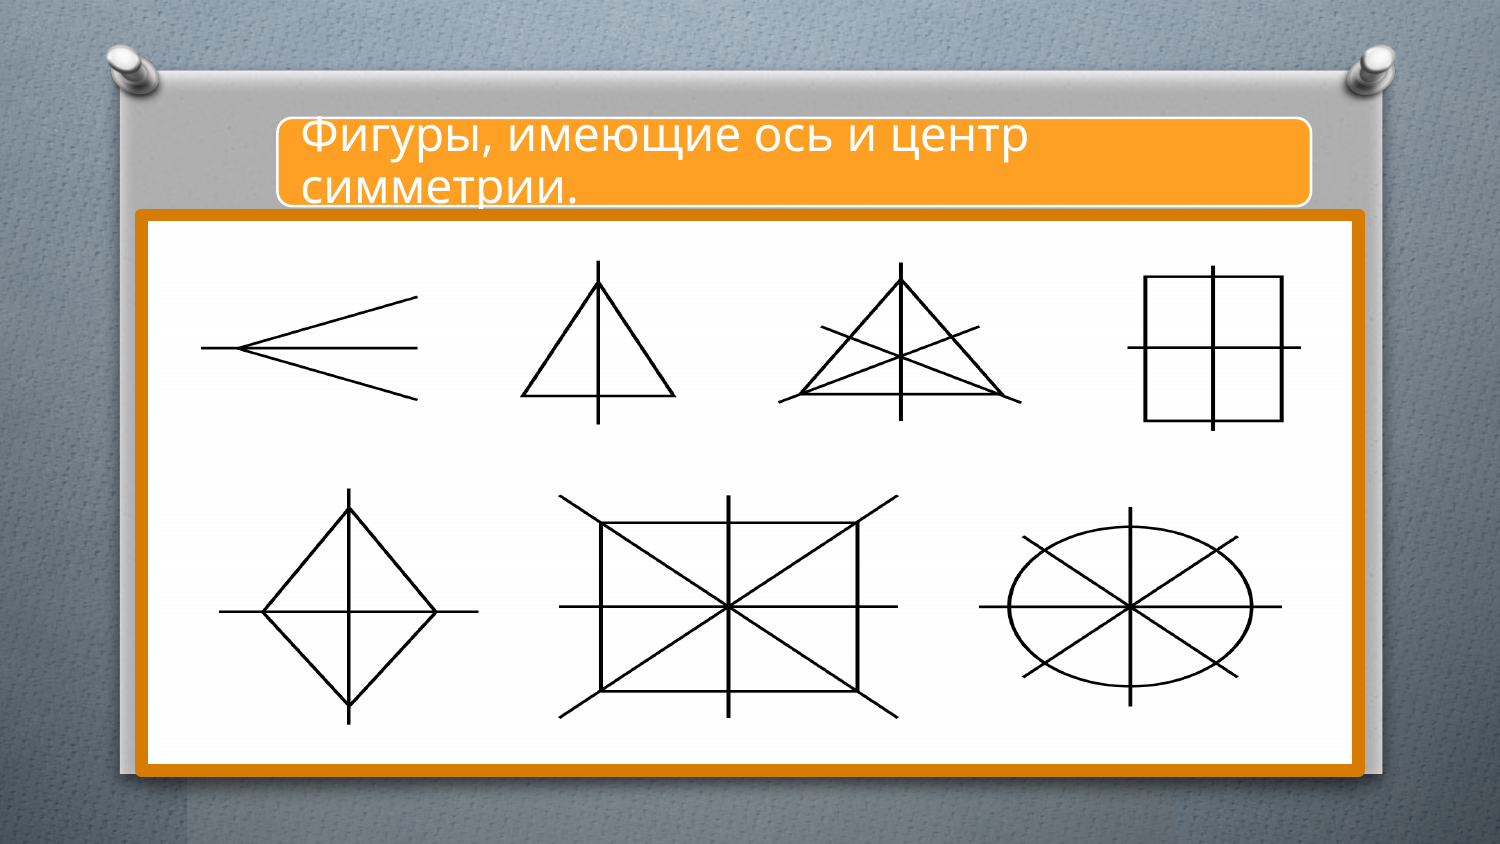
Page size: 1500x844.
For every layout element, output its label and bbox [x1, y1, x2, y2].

text_box [277, 102, 1312, 220]
picture [147, 220, 1353, 765]
picture [80, 18, 192, 119]
picture [1322, 22, 1433, 121]
